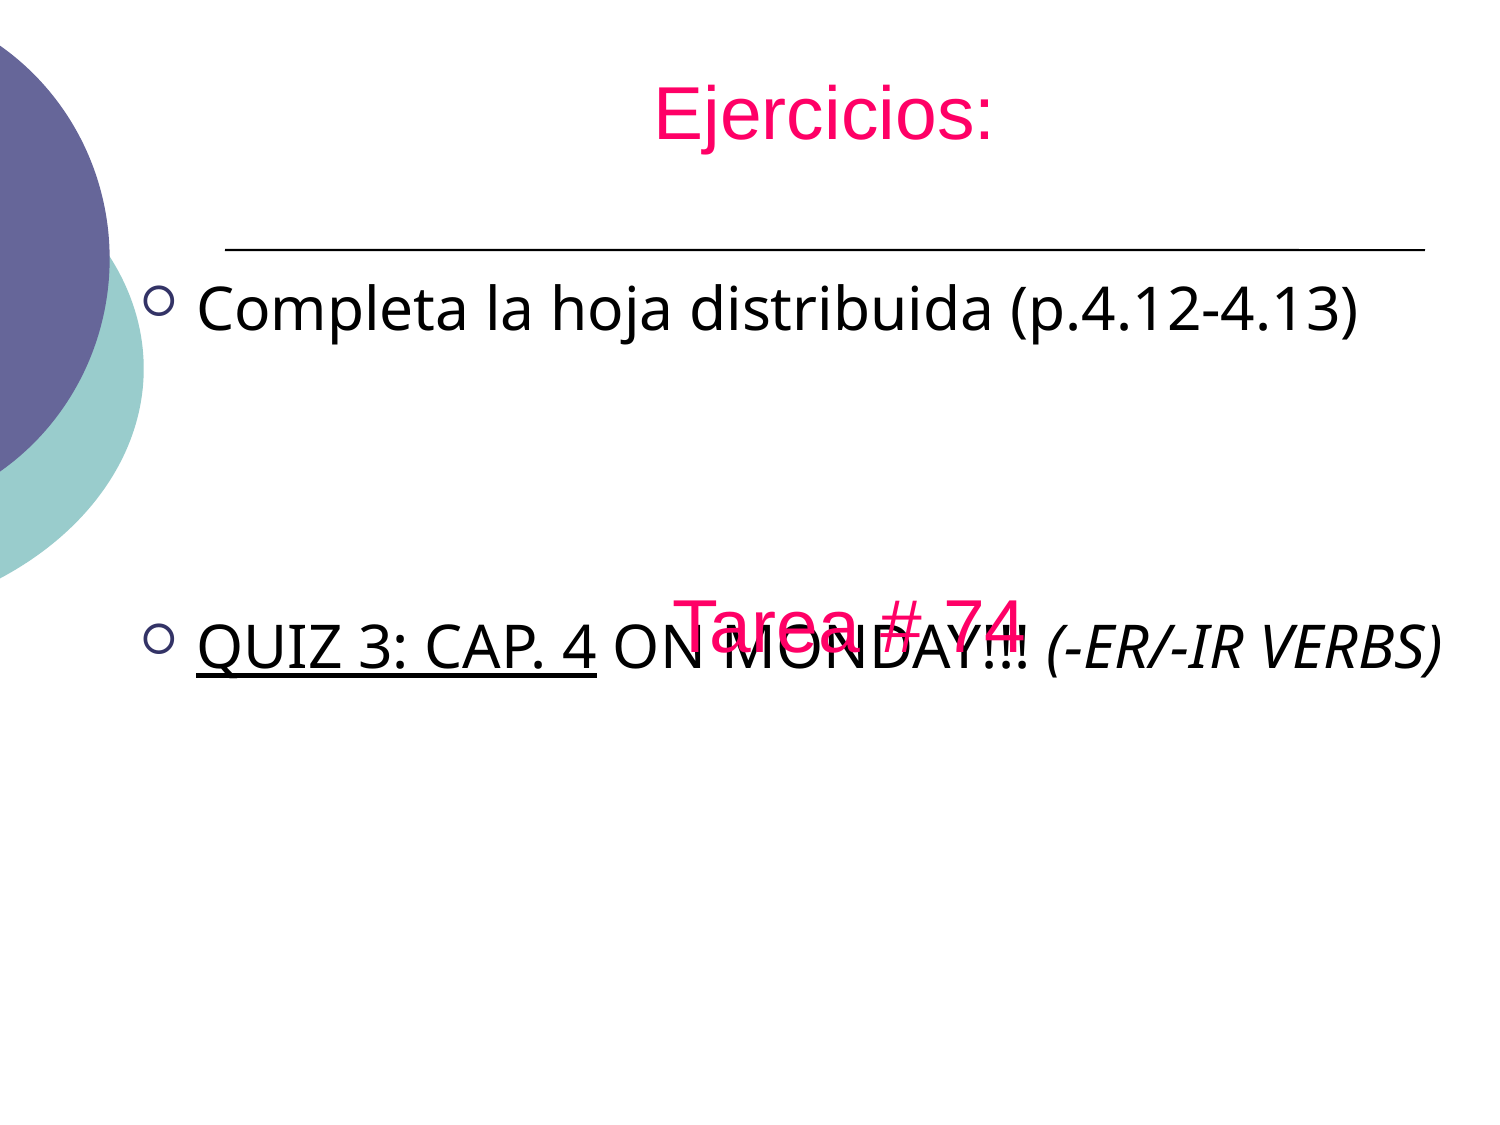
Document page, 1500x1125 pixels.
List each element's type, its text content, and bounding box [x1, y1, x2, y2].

text_box Tarea # 74 [249, 537, 1450, 675]
title Ejercicios: [224, 24, 1425, 162]
list Completa la hoja distribuida (p.4.12-4.13) QUIZ 3: CAP. 4 ON MONDAY!!! (-ER/-IR VERBS) [125, 262, 1500, 938]
